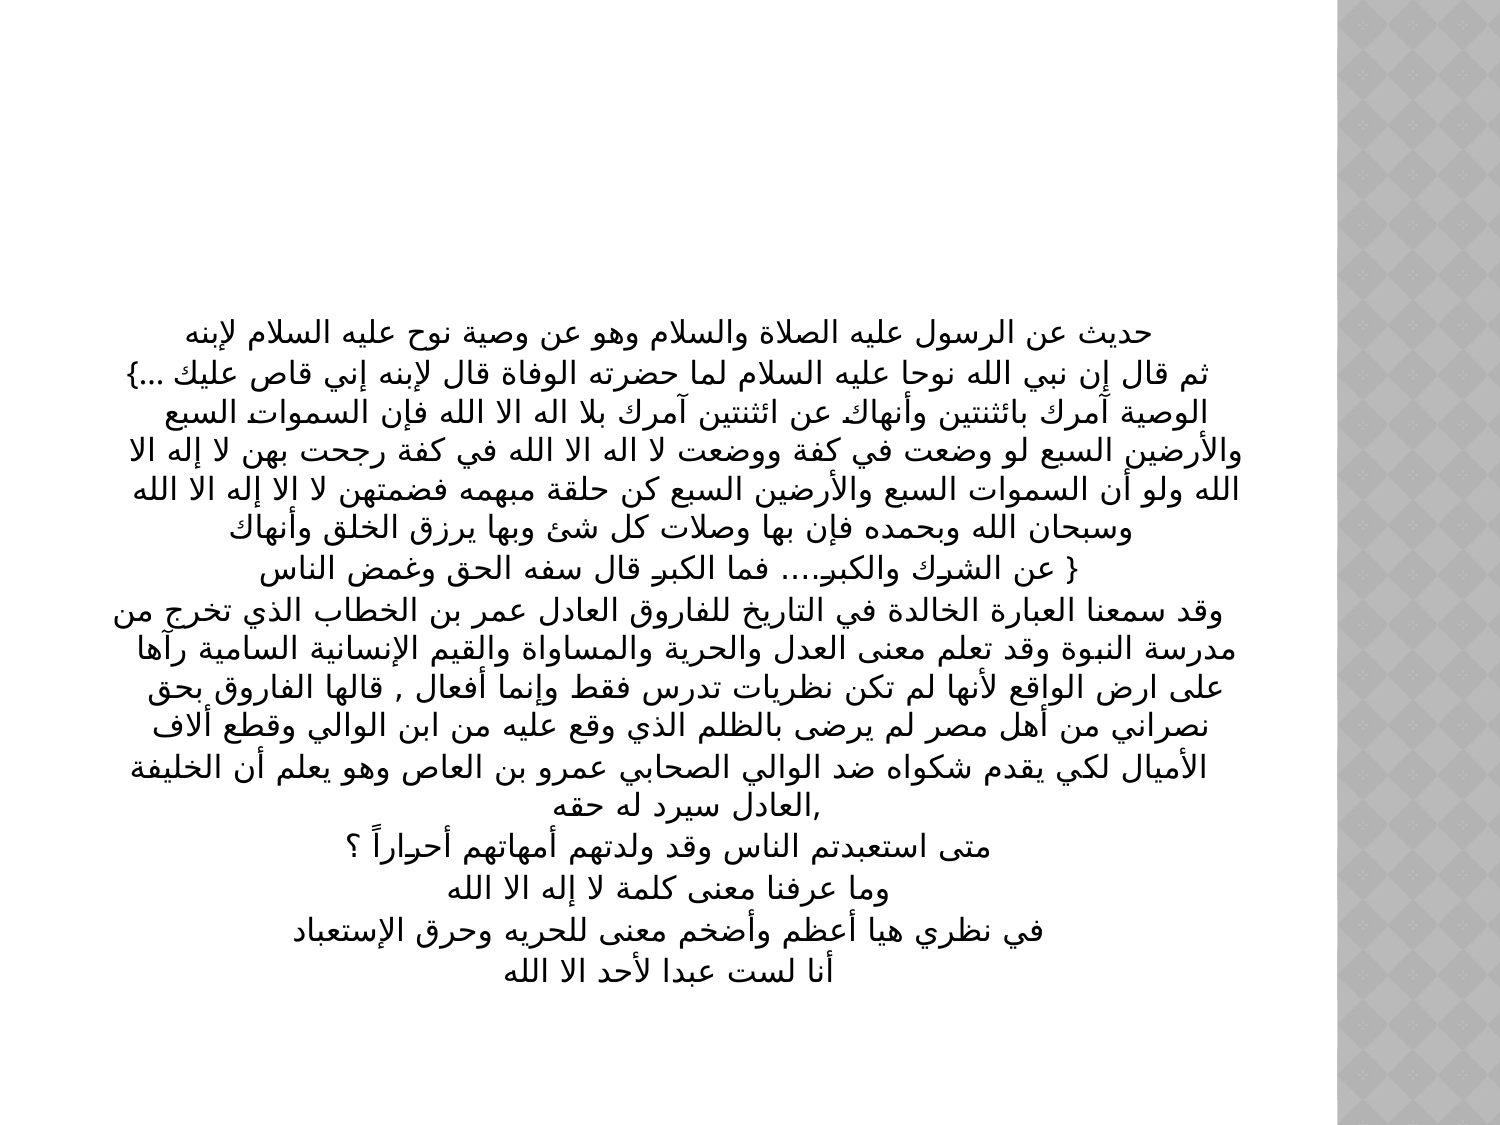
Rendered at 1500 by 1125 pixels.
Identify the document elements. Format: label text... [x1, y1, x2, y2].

list حديث عن الرسول عليه الصلاة والسلام وهو عن وصية نوح عليه السلام لإبنه {... ثم قال إن نبي الله نوحا عليه السلام لما حضرته الوفاة قال لإبنه إني قاص عليك الوصية آمرك بائثنتين وأنهاك عن ائثنتين آمرك بلا اله الا الله فإن السموات السبع والأرضين السبع لو وضعت في كفة ووضعت لا اله الا الله في كفة رجحت بهن لا إله الا الله ولو أن السموات السبع والأرضين السبع كن حلقة مبهمه فضمتهن لا الا إله الا الله وسبحان الله وبحمده فإن بها وصلات كل شئ وبها يرزق الخلق وأنهاك عن الشرك والكبر.... فما الكبر قال سفه الحق وغمض الناس } وقد سمعنا العبارة الخالدة في التاريخ للفاروق العادل عمر بن الخطاب الذي تخرج من مدرسة النبوة وقد تعلم معنى العدل والحرية والمساواة والقيم الإنسانية السامية رآها على ارض الواقع لأنها لم تكن نظريات تدرس فقط وإنما أفعال , قالها الفاروق بحق نصراني من أهل مصر لم يرضى بالظلم الذي وقع عليه من ابن الوالي وقطع ألاف الأميال لكي يقدم شكواه ضد الوالي الصحابي عمرو بن العاص وهو يعلم أن الخليفة العادل سيرد له حقه, متى استعبدتم الناس وقد ولدتهم أمهاتهم أحراراً ؟ وما عرفنا معنى كلمة لا إله الا الله في نظري هيا أعظم وأضخم معنى للحريه وحرق الإستعباد أنا لست عبدا لأحد الا الله [75, 264, 1263, 1059]
